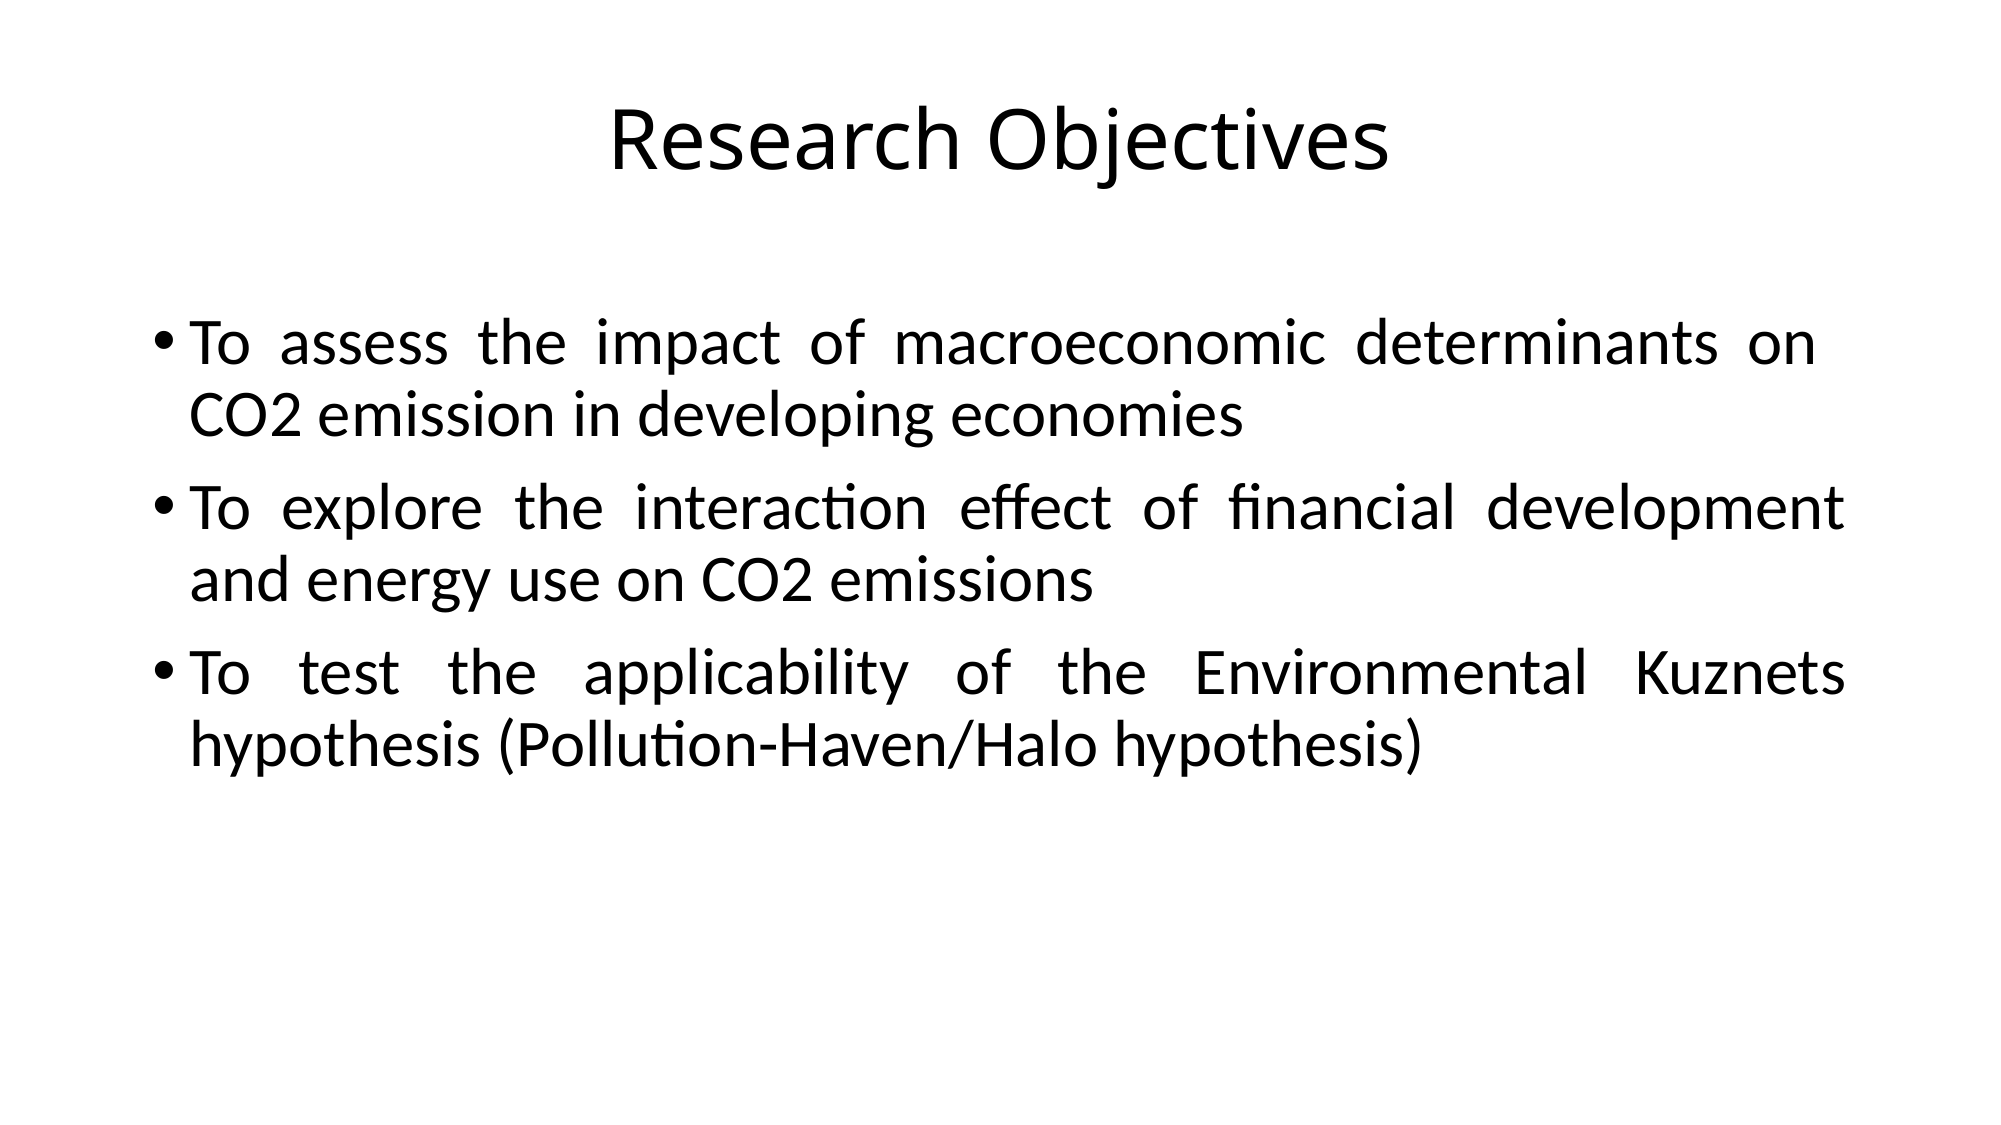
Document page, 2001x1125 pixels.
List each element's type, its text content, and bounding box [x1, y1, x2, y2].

title Research Objectives [137, 59, 1863, 225]
list To assess the impact of macroeconomic determinants on CO2 emission in developing economies To explore the interaction effect of financial development and energy use on CO2 emissions To test the applicability of the Environmental Kuznets hypothesis (Pollution-Haven/Halo hypothesis) [137, 299, 1863, 977]
